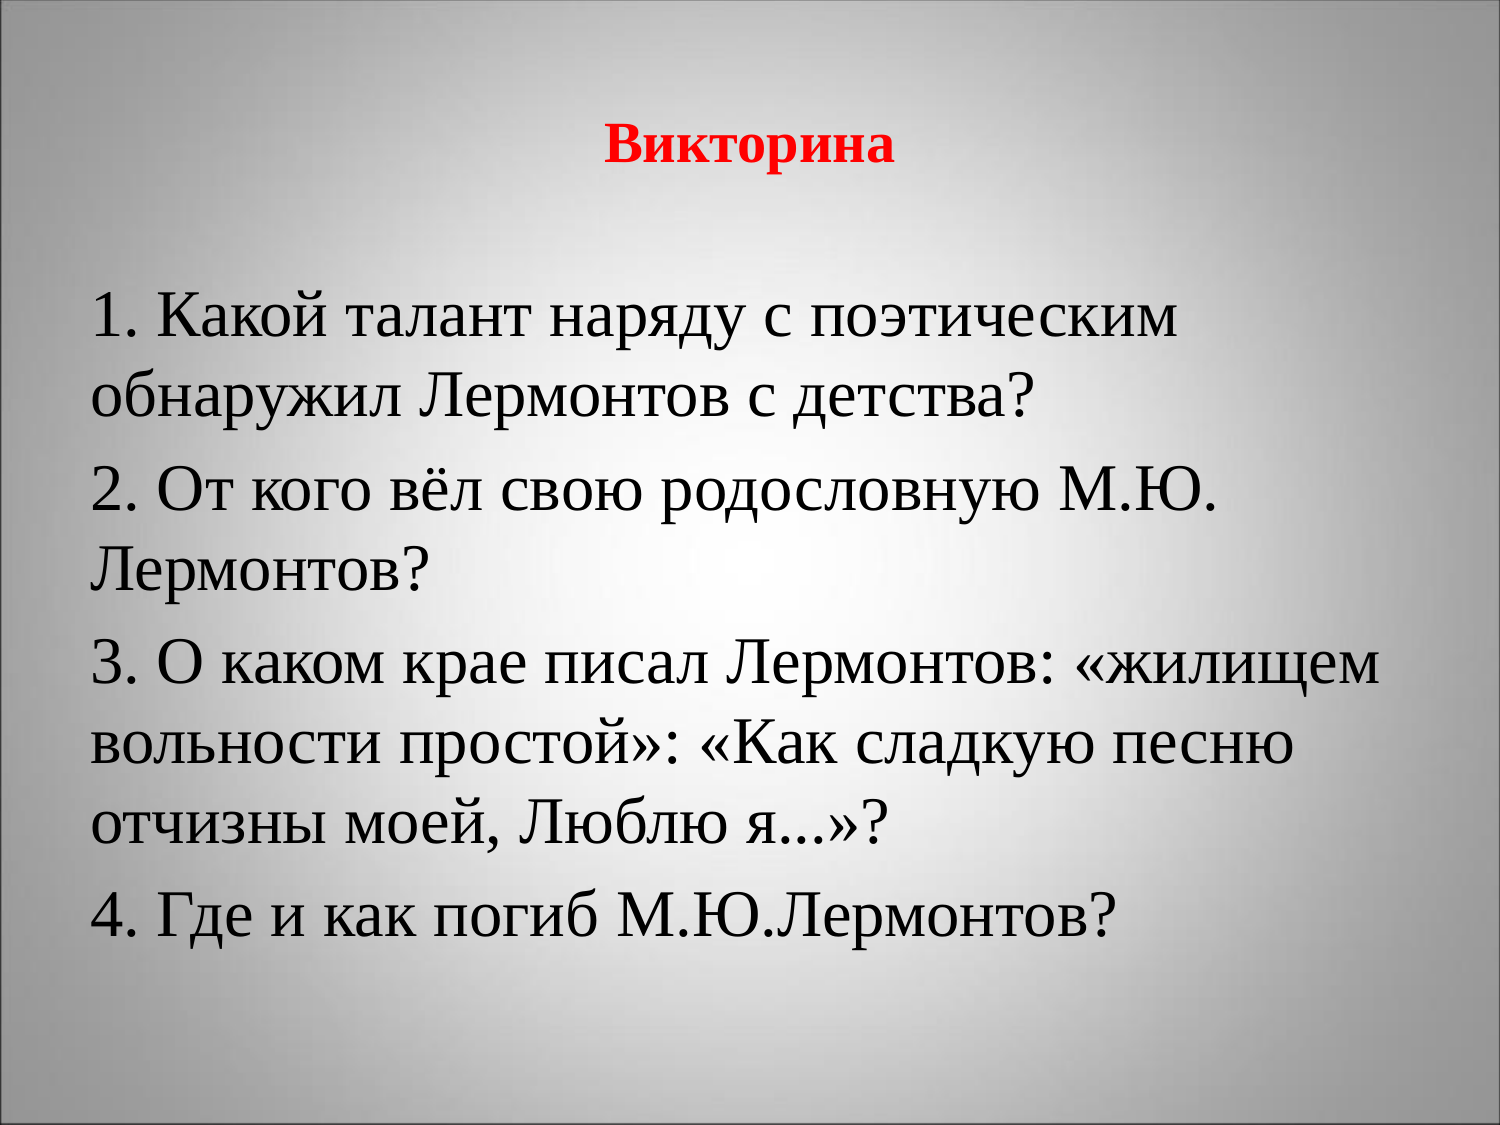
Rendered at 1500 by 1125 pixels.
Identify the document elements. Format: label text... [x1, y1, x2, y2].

list 1. Какой талант наряду с поэтическим обнаружил Лермонтов с детства? 2. От кого вёл свою родословную М.Ю. Лермонтов? 3. О каком крае писал Лермонтов: «жилищем вольности простой»: «Как сладкую песню отчизны моей, Люблю я...»? 4. Где и как погиб М.Ю.Лермонтов? [75, 262, 1425, 1005]
picture [0, 0, 1500, 1125]
title Викторина [75, 45, 1425, 233]
